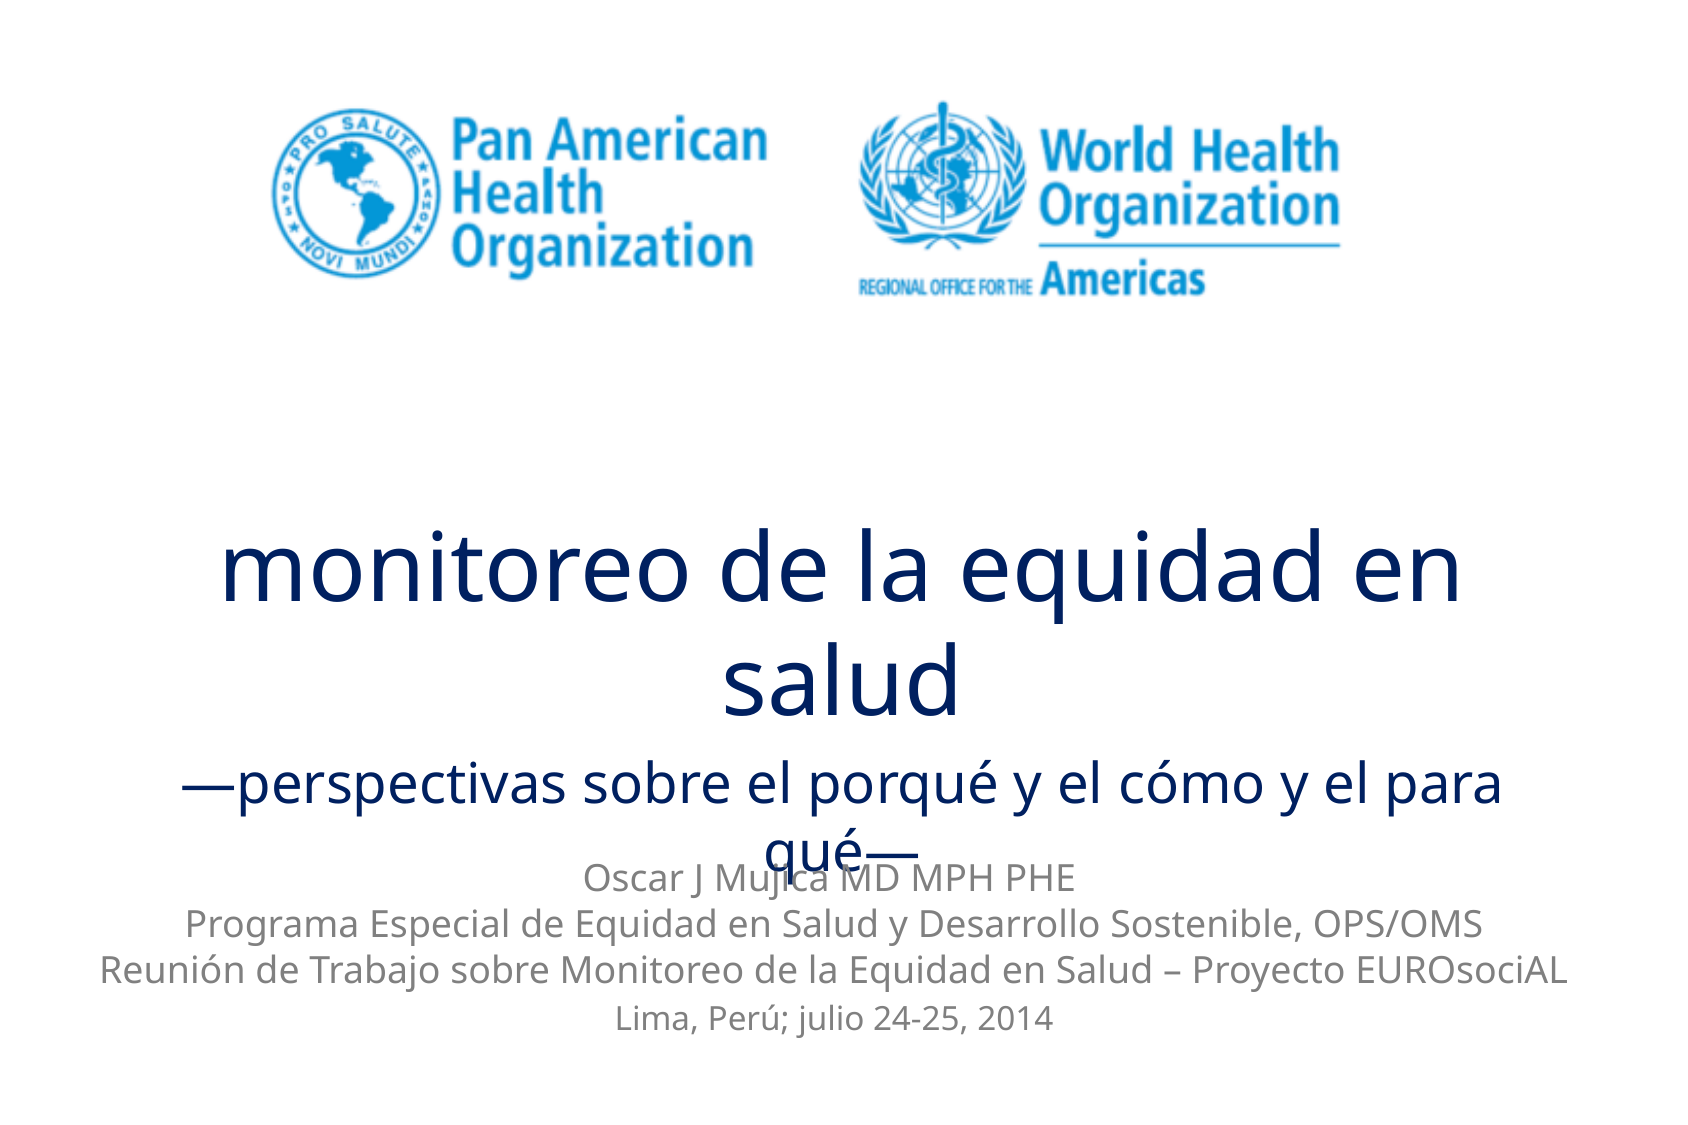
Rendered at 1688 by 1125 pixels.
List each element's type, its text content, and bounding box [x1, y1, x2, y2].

text_box monitoreo de la equidad en salud —perspectivas sobre el porqué y el cómo y el para qué— [116, 497, 1569, 846]
text_box Oscar J Mujica MD MPH PHE Programa Especial de Equidad en Salud y Desarrollo Sostenible, OPS/OMS Reunión de Trabajo sobre Monitoreo de la Equidad en Salud – Proyecto EUROsociAL Lima, Perú; julio 24-25, 2014 [41, 846, 1627, 1045]
picture [250, 72, 1369, 338]
